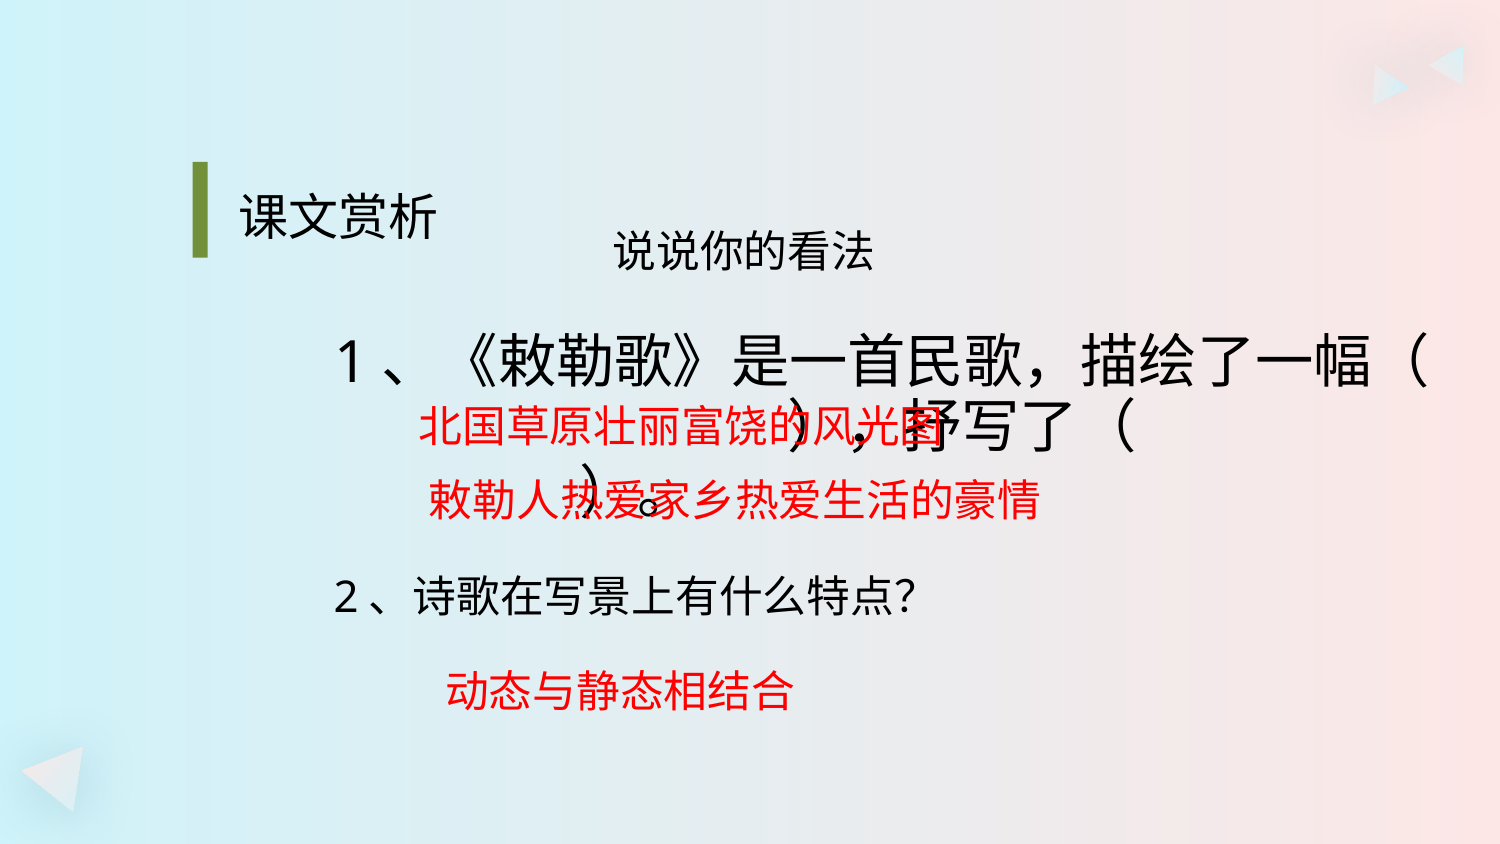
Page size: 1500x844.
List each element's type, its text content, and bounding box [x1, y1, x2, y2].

text_box 2、诗歌在写景上有什么特点？ [322, 562, 949, 627]
text_box 动态与静态相结合 [434, 657, 818, 722]
text_box 北国草原壮丽富饶的风光图 [407, 393, 984, 458]
text_box [192, 161, 209, 259]
text_box 1、《敕勒歌》是一首民歌，描绘了一幅（ ），抒写了（ ）。 [323, 322, 1500, 598]
text_box 敕勒人热爱家乡热爱生活的豪情 [417, 466, 1083, 531]
text_box 课文赏析 [227, 167, 506, 251]
text_box 说说你的看法 [601, 224, 899, 322]
